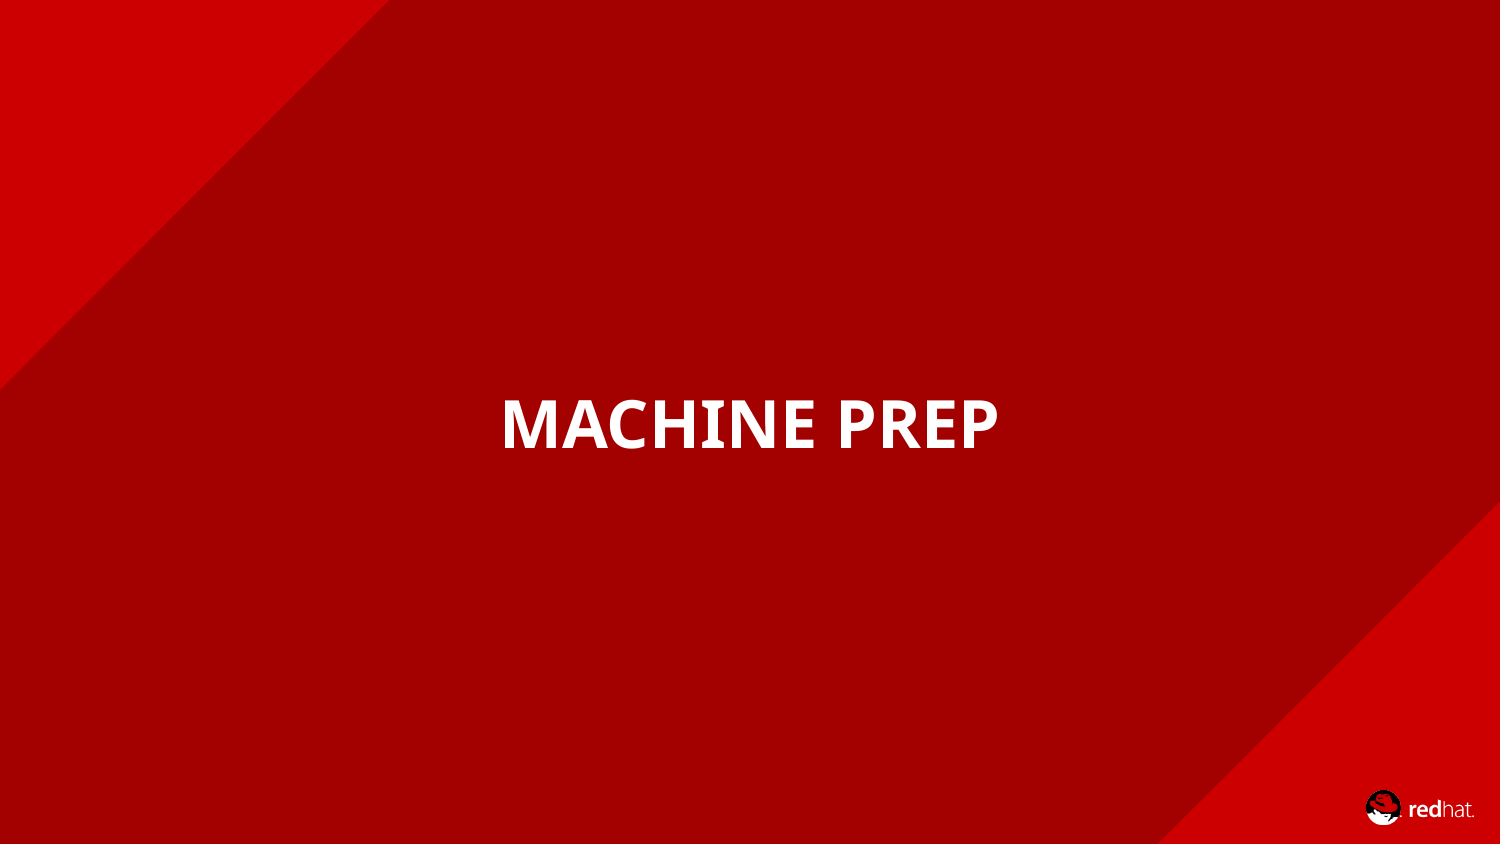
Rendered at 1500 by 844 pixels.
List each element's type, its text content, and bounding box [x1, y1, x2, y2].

title MACHINE PREP [135, 272, 1365, 572]
picture [0, 0, 1500, 844]
